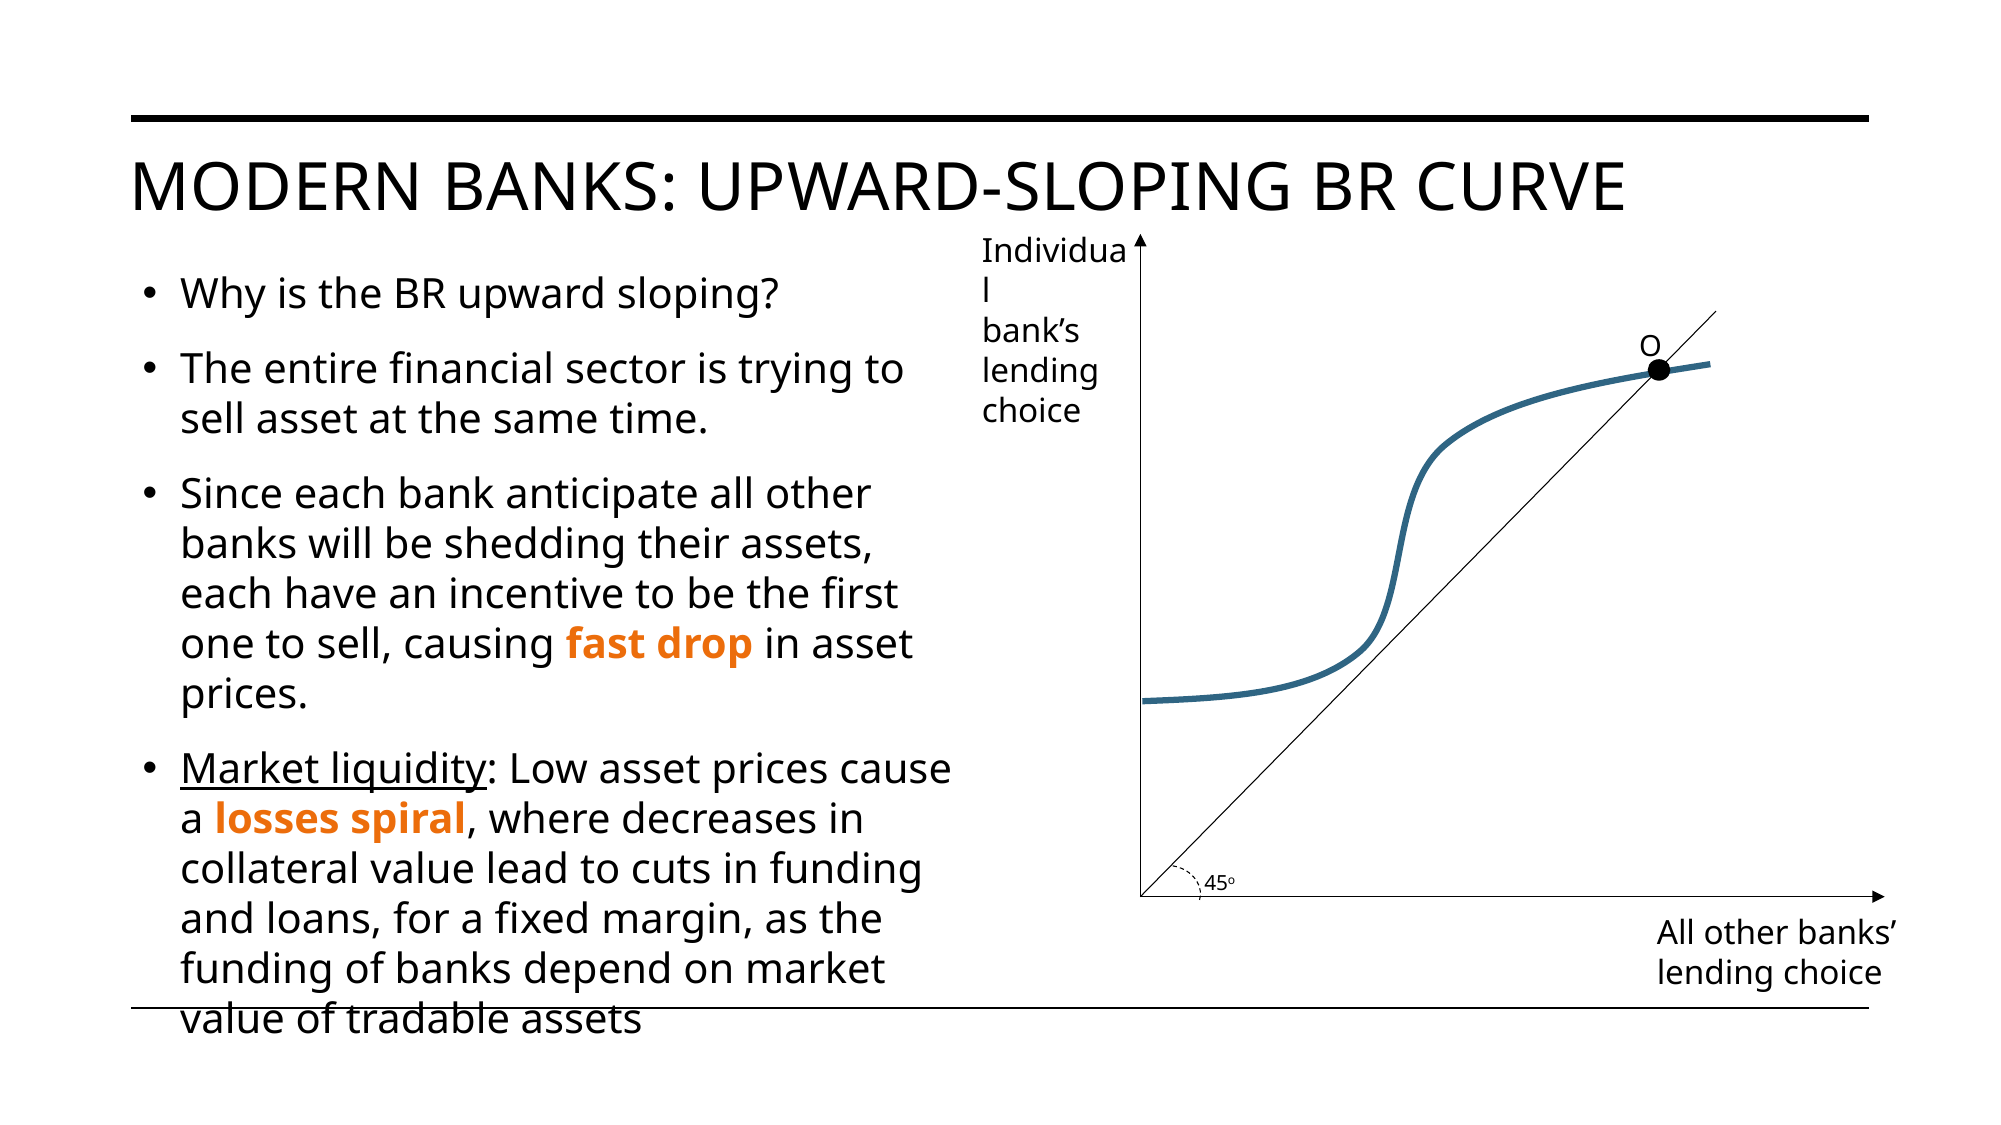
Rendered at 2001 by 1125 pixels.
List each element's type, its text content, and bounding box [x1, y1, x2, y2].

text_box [1140, 233, 1886, 989]
text_box Individual bank’s lending choice [974, 222, 1141, 437]
title Modern banks: upward-sloping br curve [114, 136, 1869, 221]
list Why is the BR upward sloping? The entire financial sector is trying to sell asset at the same time. Since each bank anticipate all other banks will be shedding their assets, each have an incentive to be the first one to sell, causing fast drop in asset prices. Market liquidity: Low asset prices cause a losses spiral, where decreases in collateral value lead to cuts in funding and loans, for a fixed margin, as the funding of banks depend on market value of tradable assets [91, 259, 969, 973]
